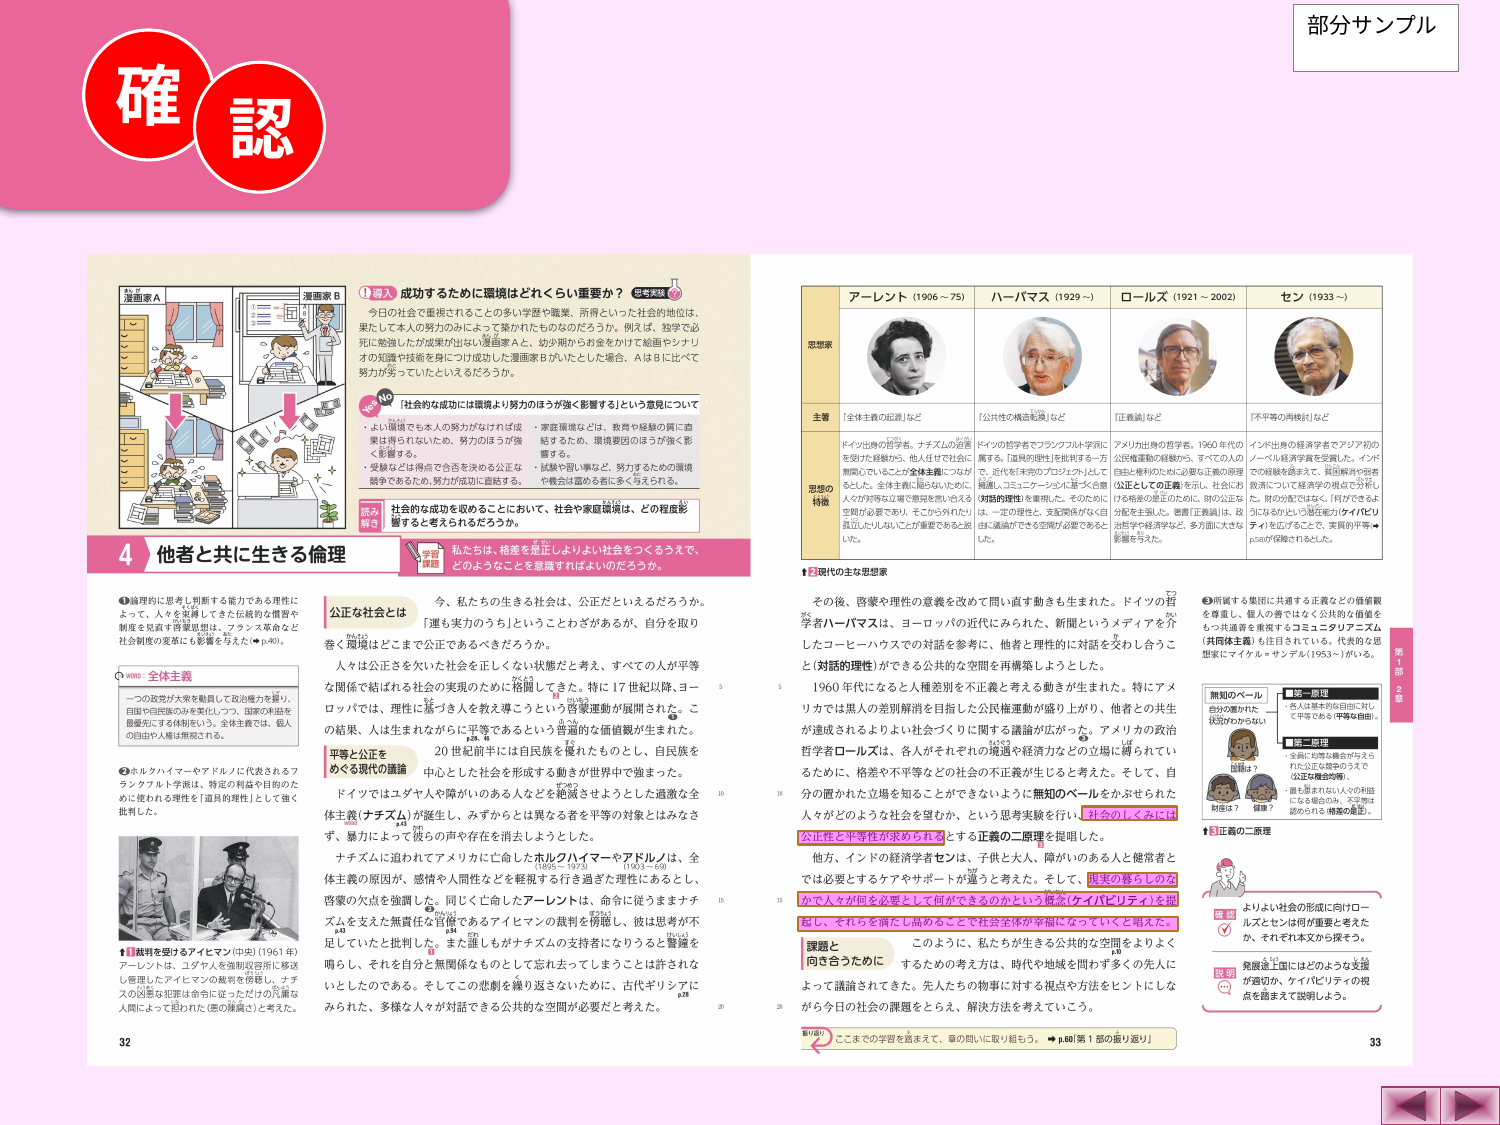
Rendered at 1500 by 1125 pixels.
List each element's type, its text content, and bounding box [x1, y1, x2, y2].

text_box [83, 30, 325, 193]
text_box [1440, 1086, 1500, 1125]
text_box 部分サンプル [1293, 4, 1459, 72]
text_box [1381, 1086, 1440, 1125]
picture [87, 254, 1413, 1066]
